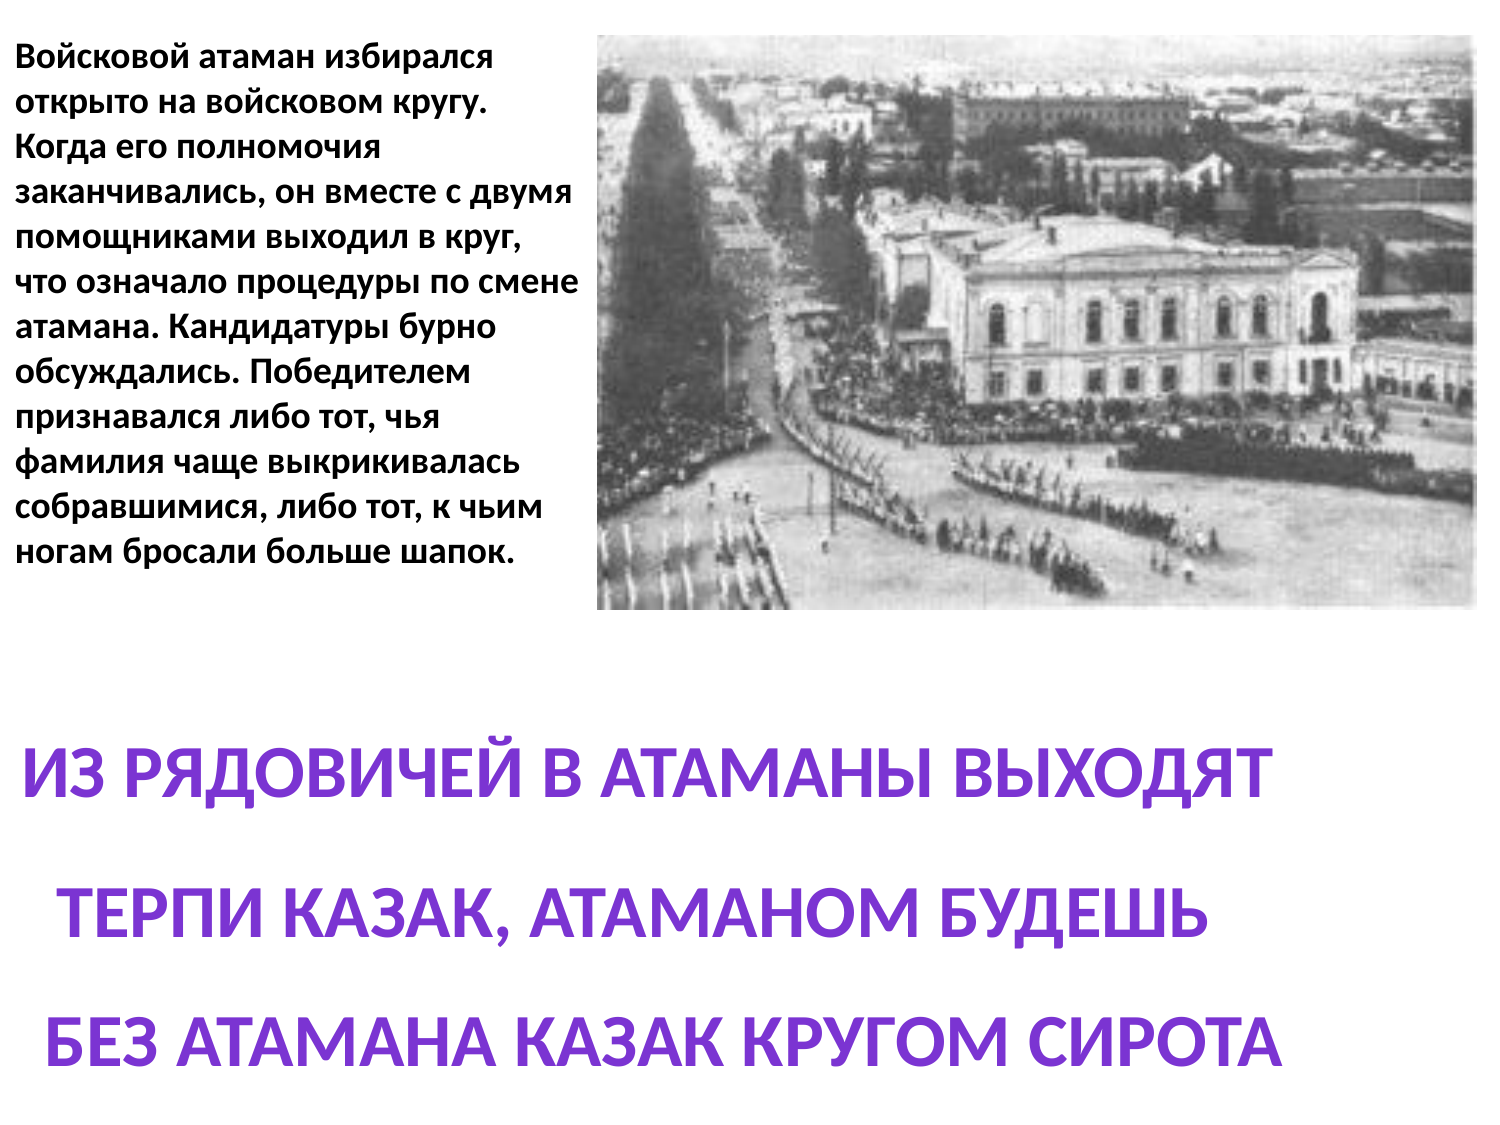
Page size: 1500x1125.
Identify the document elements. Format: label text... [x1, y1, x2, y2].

text_box Войсковой атаман избирался открыто на войсковом кругу. Когда его полномочия заканчивались, он вместе с двумя помощниками выходил в круг, что означало процедуры по смене атамана. Кандидатуры бурно обсуждались. Победителем признавался либо тот, чья фамилия чаще выкрикивалась собравшимися, либо тот, к чьим ногам бросали больше шапок. [0, 23, 598, 579]
text_box Без атамана казак кругом сирота [29, 984, 1300, 1090]
text_box Из рядовичей в атаманы выходят [6, 714, 1290, 820]
picture [597, 34, 1477, 610]
text_box Терпи казак, атаманом будешь [41, 855, 1227, 961]
